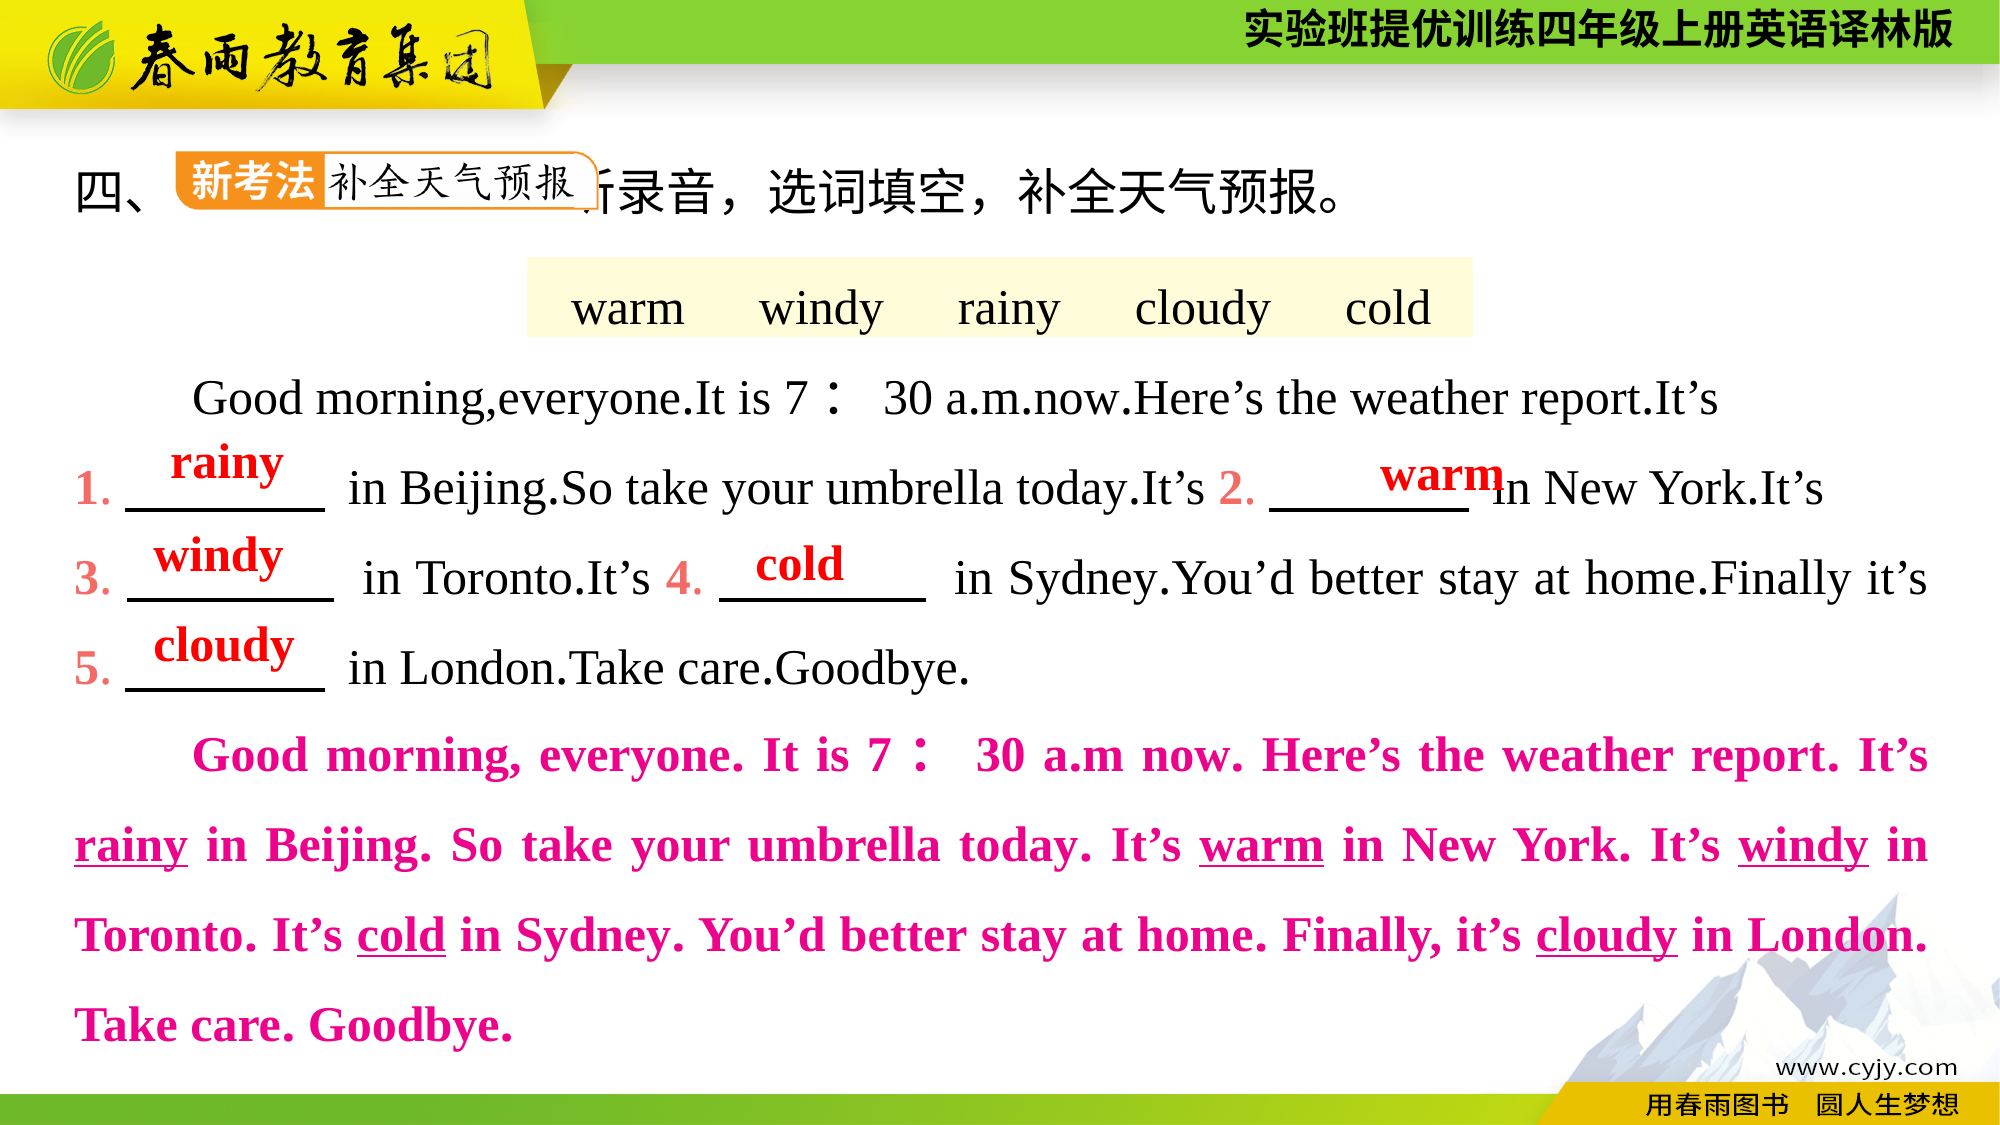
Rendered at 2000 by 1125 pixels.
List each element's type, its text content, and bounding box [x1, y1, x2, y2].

text_box rainy [155, 421, 300, 497]
text_box Good morning, everyone. It is 7：30 a.m now. Here’s the weather report. It’s rainy in Beijing. So take your umbrella today. It’s warm in New York. It’s windy in Toronto. It’s cold in Sydney. You’d better stay at home. Finally, it’s cloudy in London. Take care. Goodbye. [59, 702, 1944, 1060]
text_box windy [138, 514, 299, 590]
text_box cloudy [138, 604, 311, 680]
picture [0, 0, 2000, 1125]
text_box warm [1365, 432, 1521, 508]
text_box warm windy rainy cloudy cold Good morning,everyone.It is 7：30 a.m.now.Here’s the weather report.It’s 1. in Beijing.So take your umbrella today.It’s 2. in New York.It’s 3. in Toronto.It’s 4. in Sydney.You’d better stay at home.Finally it’s 5. in London.Take care.Goodbye. [59, 236, 1944, 702]
text_box cold [740, 523, 860, 599]
list 四、 听录音，选词填空，补全天气预报。 [59, 122, 1944, 217]
